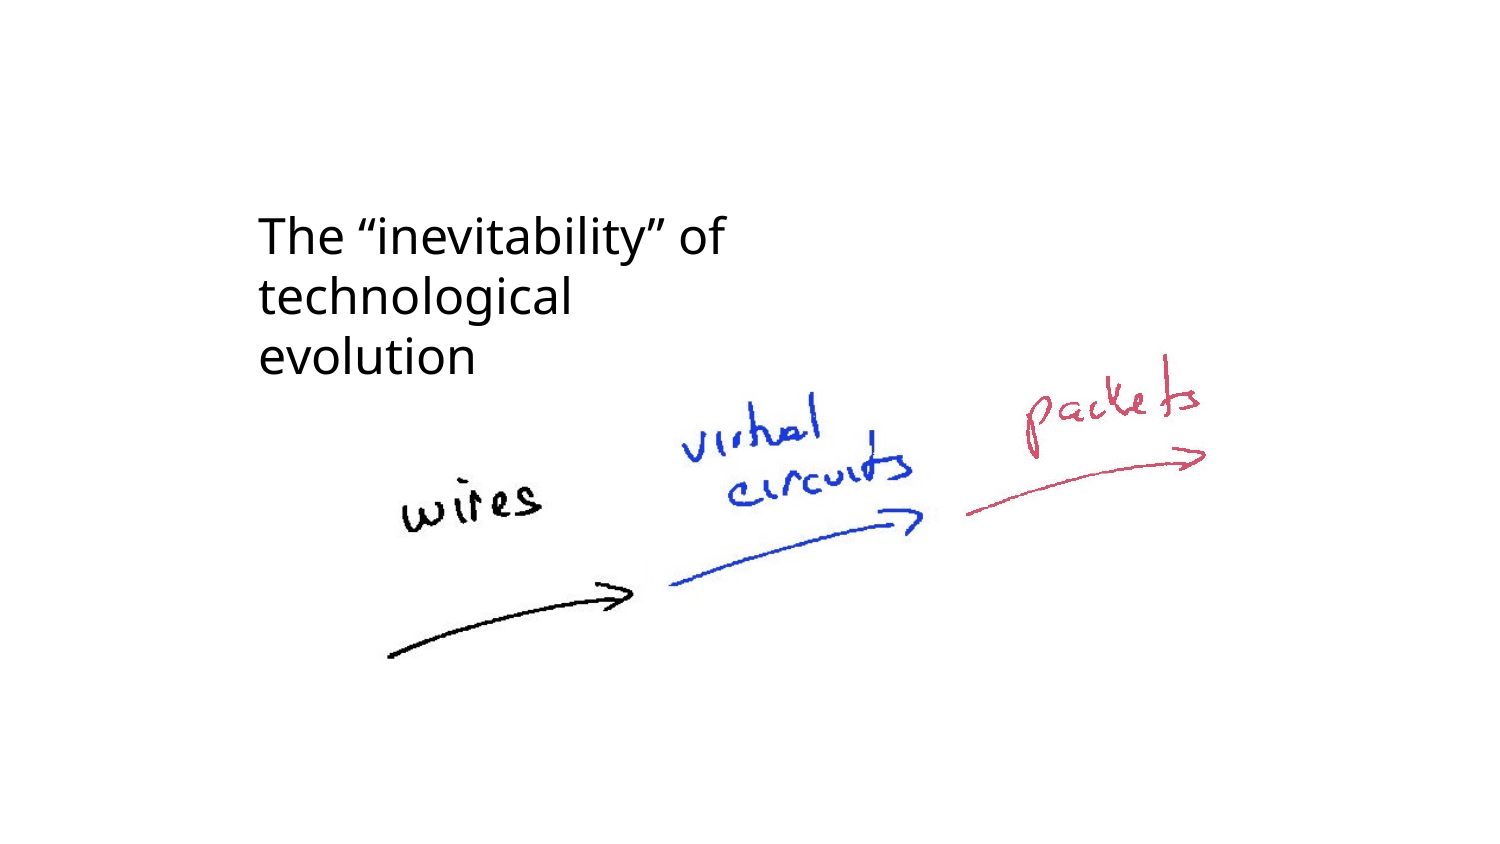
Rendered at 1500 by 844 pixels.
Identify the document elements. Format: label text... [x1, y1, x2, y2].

list The “inevitability” of technological evolution [243, 197, 791, 755]
picture [347, 335, 1225, 661]
